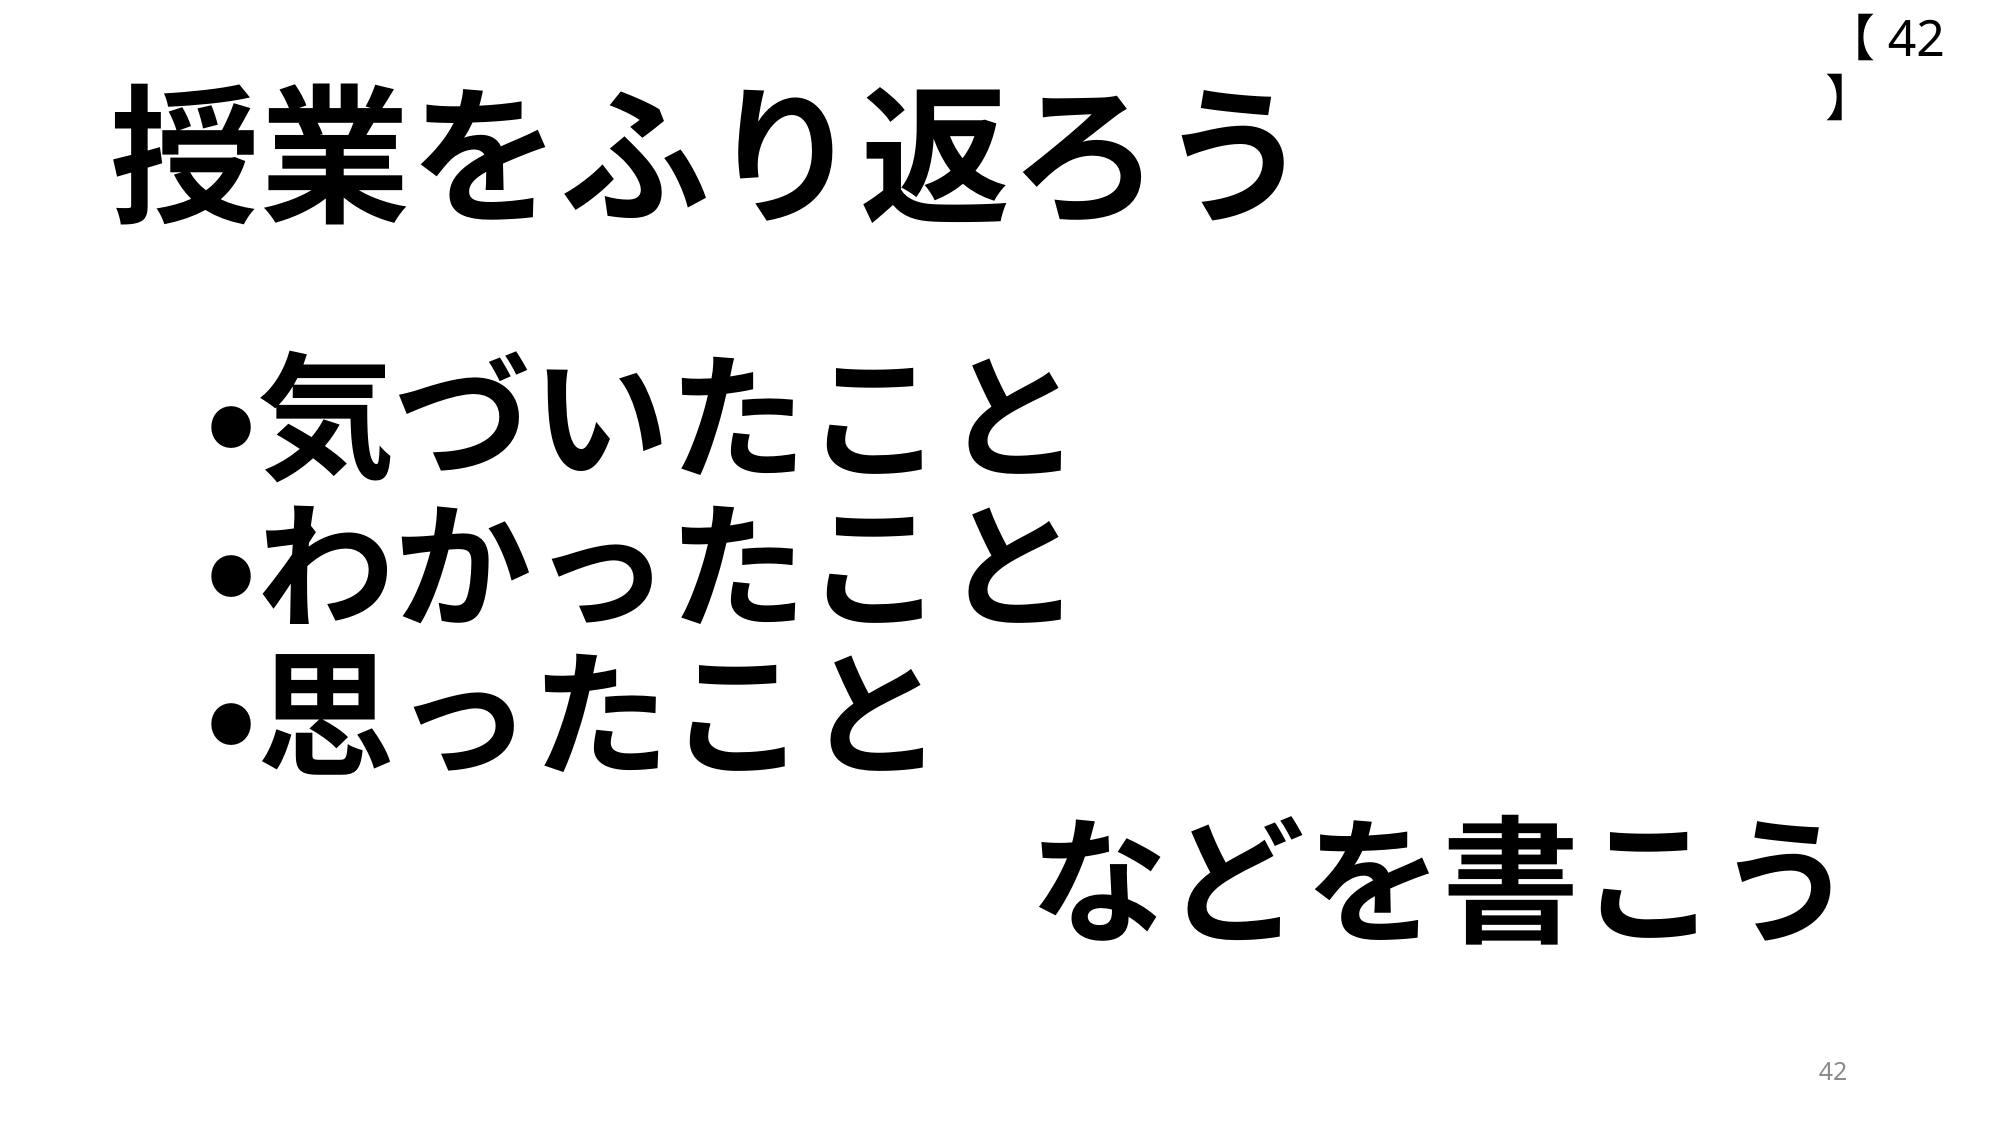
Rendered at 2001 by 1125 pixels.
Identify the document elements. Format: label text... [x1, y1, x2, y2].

text_box ・気づいたこと ・わかったこと ・思ったこと などを書こう [190, 323, 1906, 989]
text_box 【42】 [1811, 0, 2000, 134]
slide_number 42 [1412, 1042, 1863, 1103]
text_box 授業をふり返ろう [95, 74, 1811, 273]
